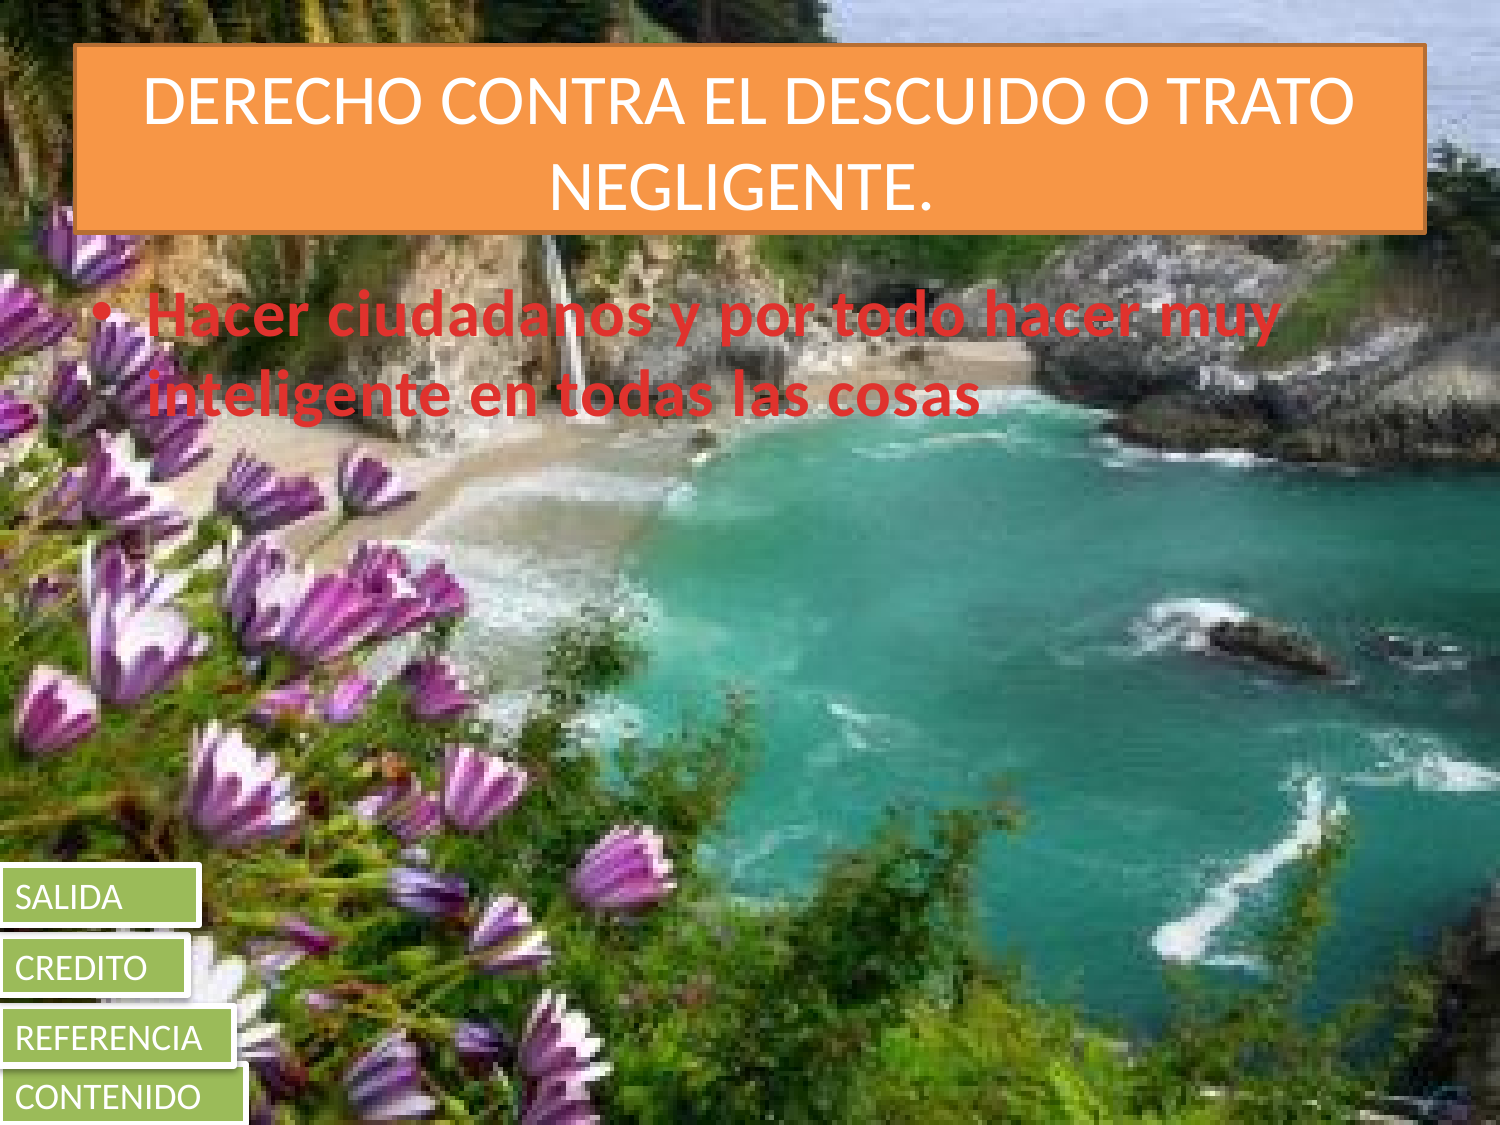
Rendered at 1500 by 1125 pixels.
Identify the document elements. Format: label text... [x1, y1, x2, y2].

text_box CONTENIDO [0, 1061, 249, 1125]
text_box REFERENCIA [0, 1003, 237, 1069]
picture [0, 928, 75, 932]
picture [0, 0, 1500, 1125]
text_box CREDITO [0, 936, 191, 998]
list Hacer ciudadanos y por todo hacer muy inteligente en todas las cosas [75, 262, 1425, 1005]
picture [0, 998, 75, 1003]
text_box SALIDA [0, 862, 202, 928]
title DERECHO CONTRA EL DESCUIDO O TRATO NEGLIGENTE. [73, 43, 1427, 235]
